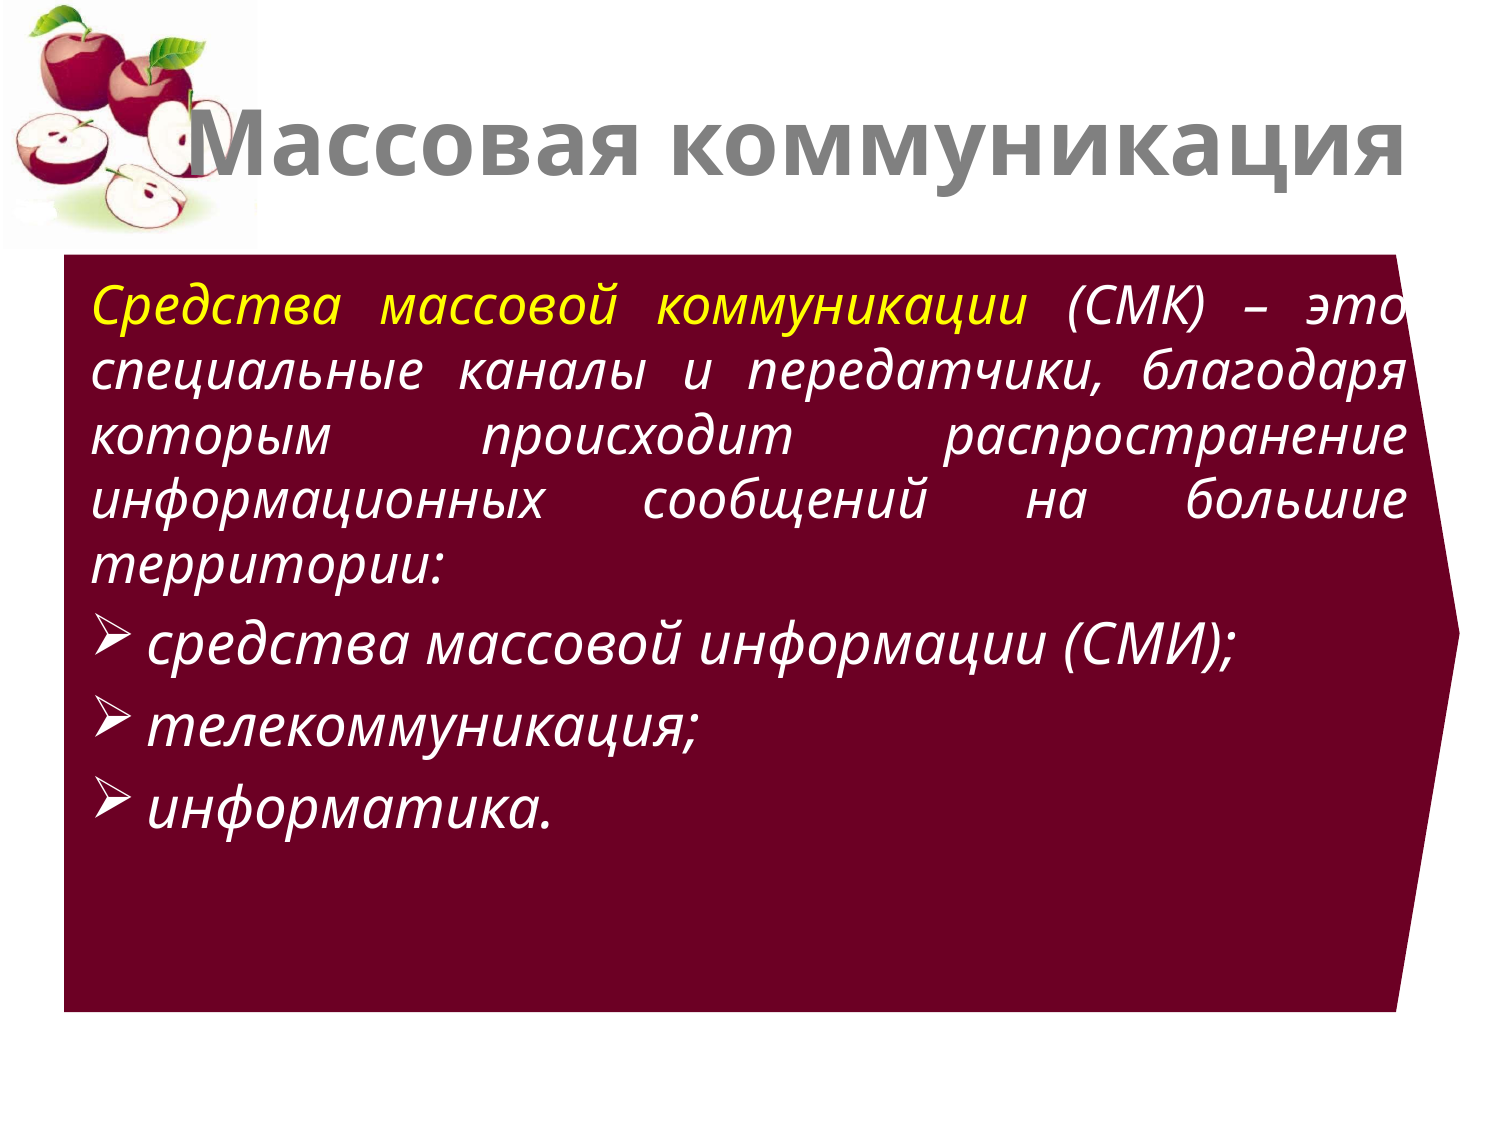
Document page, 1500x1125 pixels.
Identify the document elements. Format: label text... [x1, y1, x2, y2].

list Средства массовой коммуникации (СМК) – это специальные каналы и передатчики, благодаря которым происходит распространение информационных сообщений на большие территории: средства массовой информации (СМИ); телекоммуникация; информатика. [75, 262, 1425, 1005]
picture [3, 0, 258, 249]
title Массовая коммуникация [75, 45, 1425, 233]
